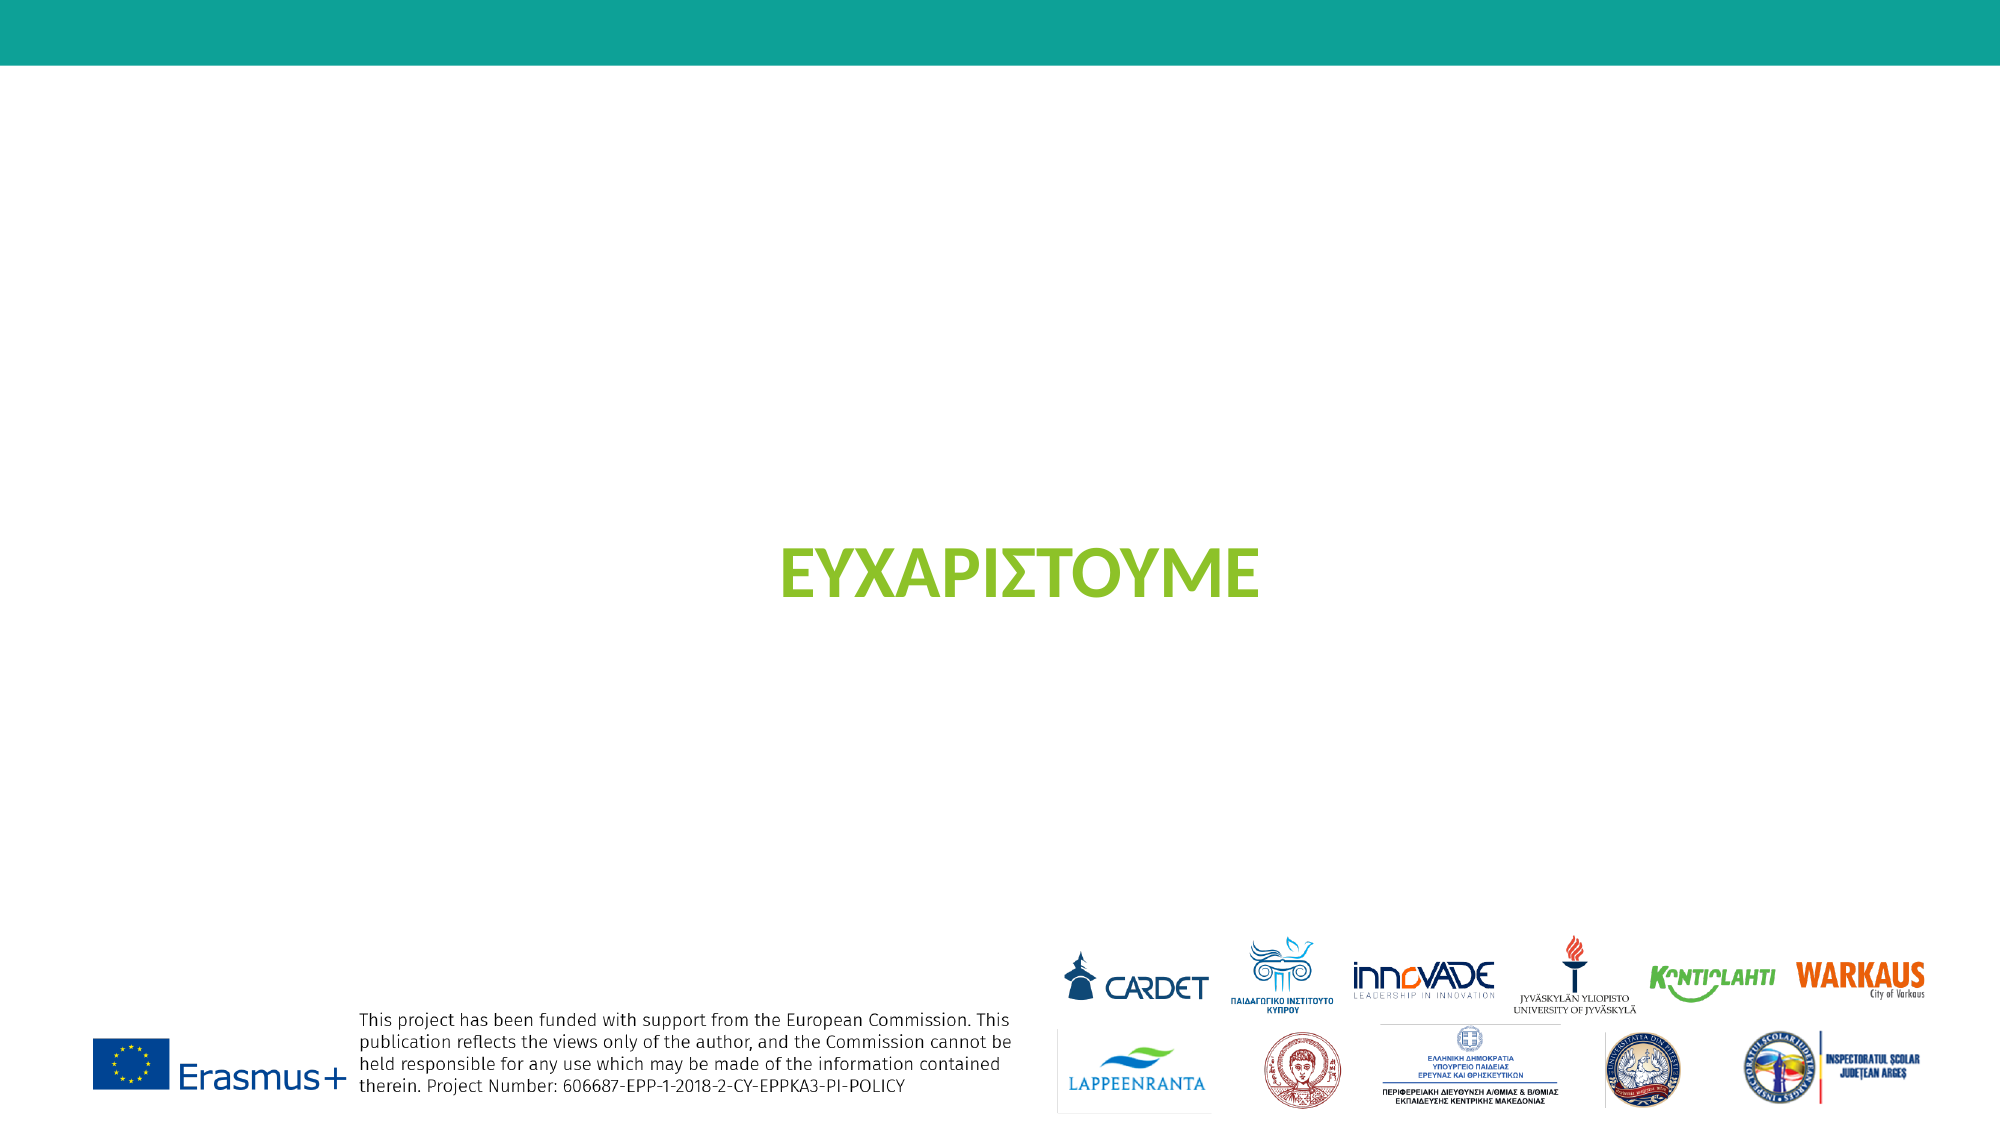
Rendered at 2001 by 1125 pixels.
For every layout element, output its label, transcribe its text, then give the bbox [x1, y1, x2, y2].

title ΕΥΧΑΡΙΣΤΟΥΜΕ [371, 444, 1670, 760]
picture [92, 935, 1925, 1123]
